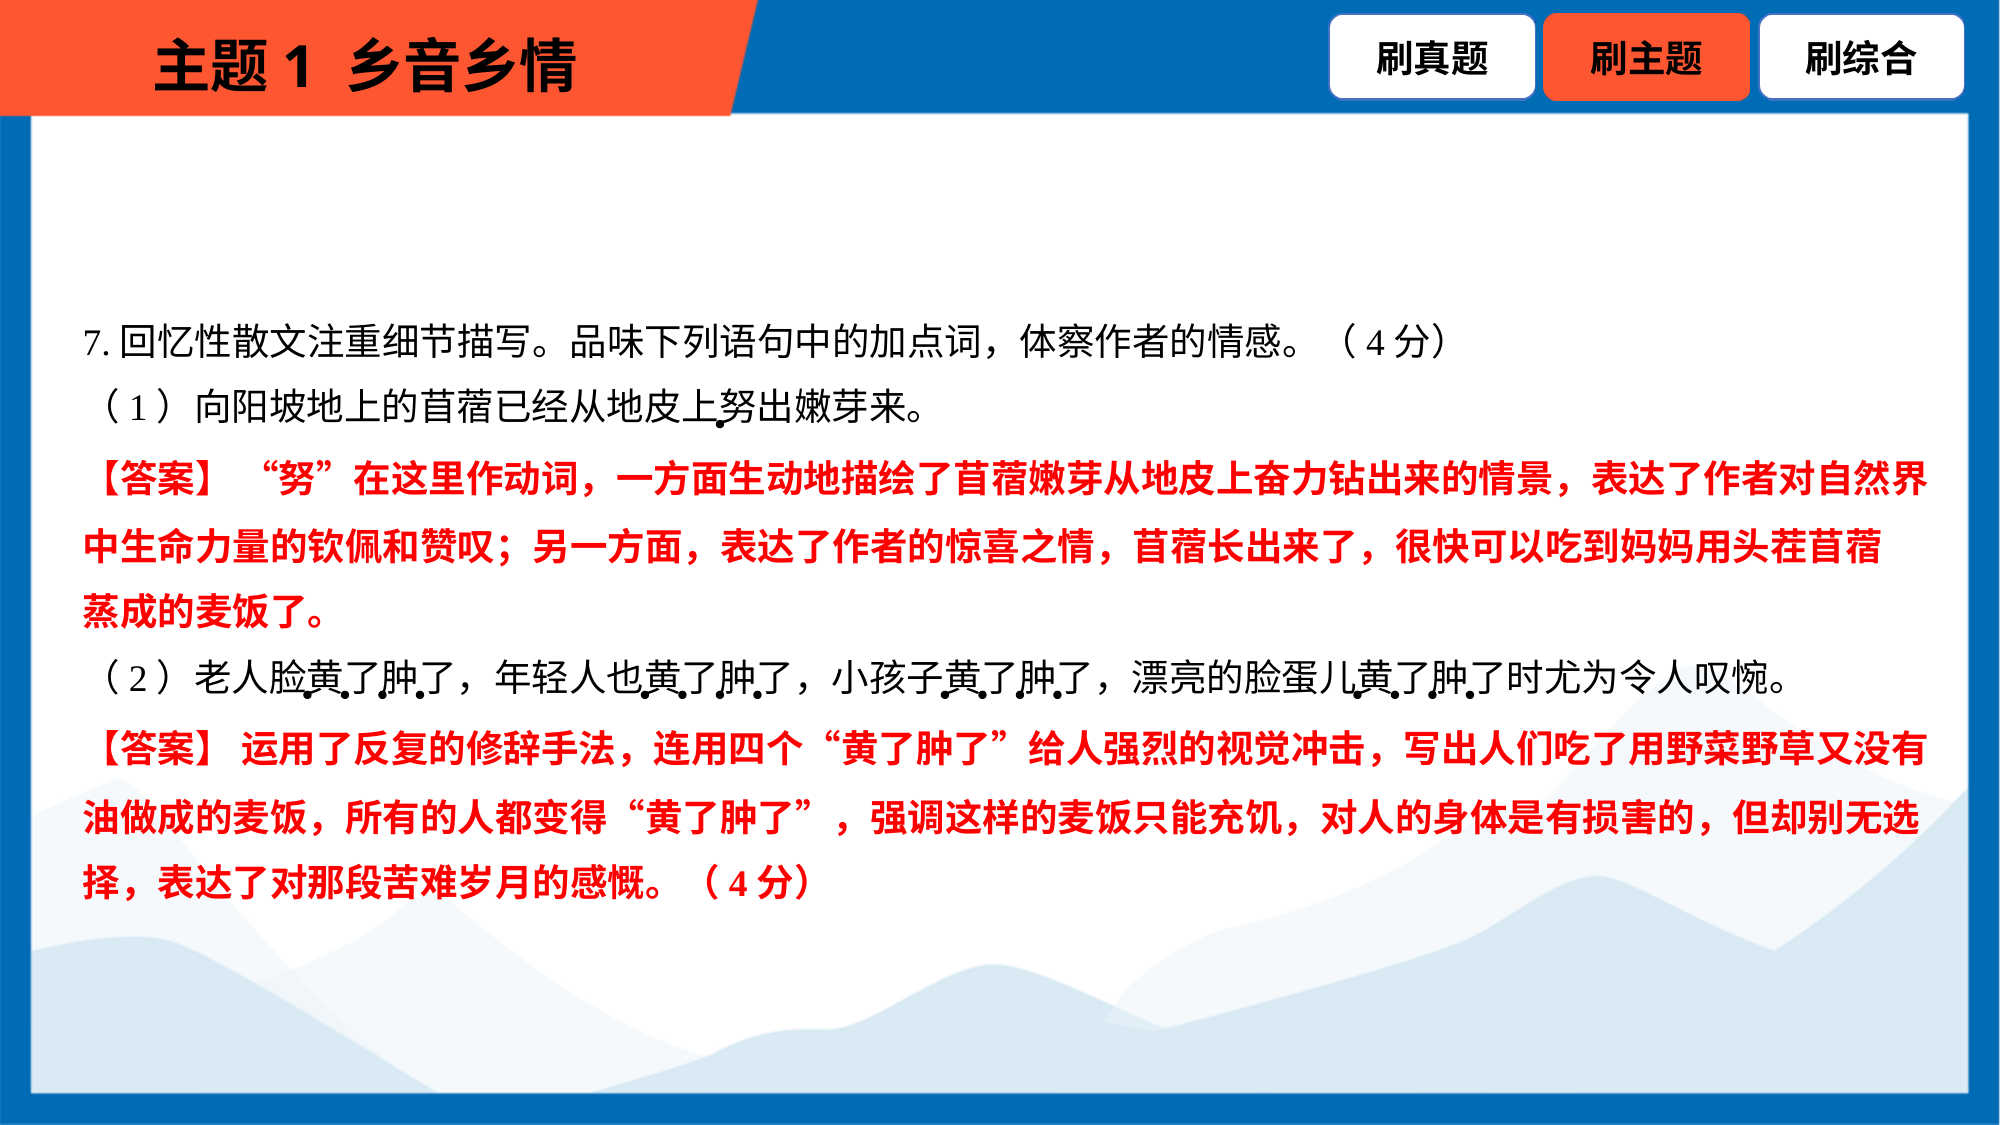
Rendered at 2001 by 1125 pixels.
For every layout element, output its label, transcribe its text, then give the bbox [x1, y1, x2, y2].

text_box （2）老人脸黄了肿了，年轻人也黄了肿了，小孩子黄了肿了，漂亮的脸蛋儿黄了肿了时尤为令人叹惋。 [82, 634, 1917, 692]
text_box 7.回忆性散文注重细节描写。品味下列语句中的加点词，体察作者的情感。（4分） [82, 298, 1917, 357]
text_box [378, 690, 387, 700]
text_box [640, 690, 650, 700]
text_box [1353, 690, 1362, 700]
text_box [303, 690, 312, 700]
text_box [340, 690, 350, 700]
text_box [1015, 690, 1025, 700]
text_box [678, 690, 687, 700]
text_box [715, 690, 725, 700]
text_box [940, 690, 950, 700]
text_box [753, 690, 762, 700]
text_box [1428, 690, 1437, 700]
text_box （1）向阳坡地上的苜蓿已经从地皮上努出嫩芽来。 [82, 363, 1917, 421]
text_box 【答案】 运用了反复的修辞手法，连用四个“黄了肿了”给人强烈的视觉冲击，写出人们吃了用野菜野草又没有 油做成的麦饭，所有的人都变得“黄了肿了”，强调这样的麦饭只能充饥，对人的身体是有损害的，但却别无选 择，表达了对那段苦难岁月的感慨。（4分） [82, 701, 1917, 897]
picture [0, 0, 2000, 1125]
text_box [415, 690, 425, 700]
text_box [1390, 690, 1400, 700]
text_box [1465, 690, 1475, 700]
text_box [978, 690, 987, 700]
text_box 【答案】 “努”在这里作动词，一方面生动地描绘了苜蓿嫩芽从地皮上奋力钻出来的情景，表达了作者对自然界 中生命力量的钦佩和赞叹；另一方面，表达了作者的惊喜之情，苜蓿长出来了，很快可以吃到妈妈用头茬苜蓿 蒸成的麦饭了。 [82, 430, 1917, 627]
text_box [715, 419, 725, 429]
text_box [1053, 690, 1062, 700]
